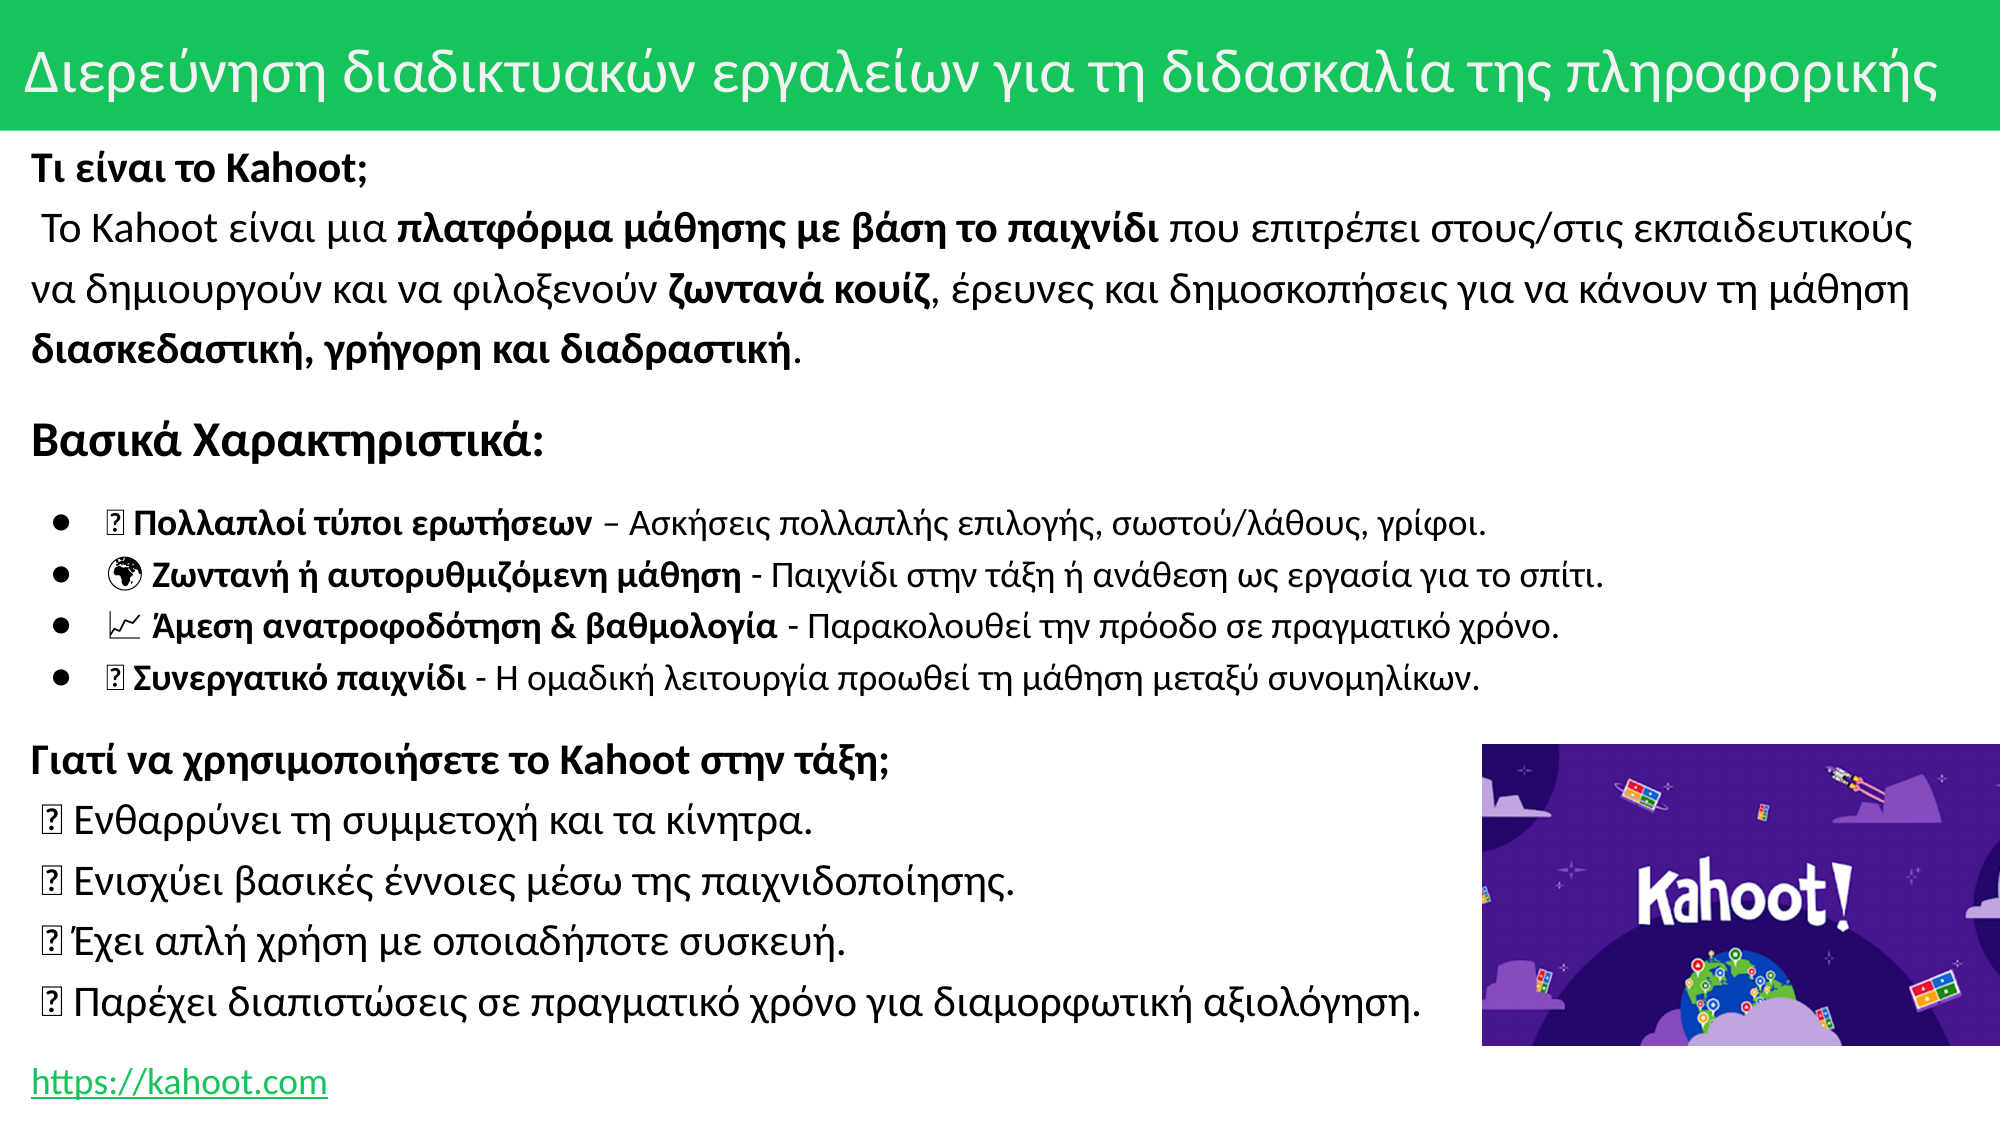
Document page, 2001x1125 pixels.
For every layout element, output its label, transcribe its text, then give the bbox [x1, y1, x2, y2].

list Τι είναι το Kahoot; Το Kahoot είναι μια πλατφόρμα μάθησης με βάση το παιχνίδι που επιτρέπει στους/στις εκπαιδευτικούς να δημιουργούν και να φιλοξενούν ζωντανά κουίζ, έρευνες και δημοσκοπήσεις για να κάνουν τη μάθηση διασκεδαστική, γρήγορη και διαδραστική. Βασικά Xαρακτηριστικά: 🧩 Πολλαπλοί τύποι ερωτήσεων – Ασκήσεις πολλαπλής επιλογής, σωστού/λάθους, γρίφοι. 🌍 Ζωντανή ή αυτορυθμιζόμενη μάθηση - Παιχνίδι στην τάξη ή ανάθεση ως εργασία για το σπίτι. 📈 Άμεση ανατροφοδότηση & βαθμολογία - Παρακολουθεί την πρόοδο σε πραγματικό χρόνο. 👥 Συνεργατικό παιχνίδι - Η ομαδική λειτουργία προωθεί τη μάθηση μεταξύ συνομηλίκων. Γιατί να χρησιμοποιήσετε το Kahoot στην τάξη; ✅ Ενθαρρύνει τη συμμετοχή και τα κίνητρα. ✅ Ενισχύει βασικές έννοιες μέσω της παιχνιδοποίησης. ✅ Έχει απλή χρήση με οποιαδήποτε συσκευή. ✅ Παρέχει διαπιστώσεις σε πραγματικό χρόνο για διαμορφωτική αξιολόγηση. https://kahoot.com [16, 123, 1976, 1087]
picture [1482, 743, 2000, 1046]
title Διερεύνηση διαδικτυακών εργαλείων για τη διδασκαλία της πληροφορικής [16, 13, 1976, 123]
